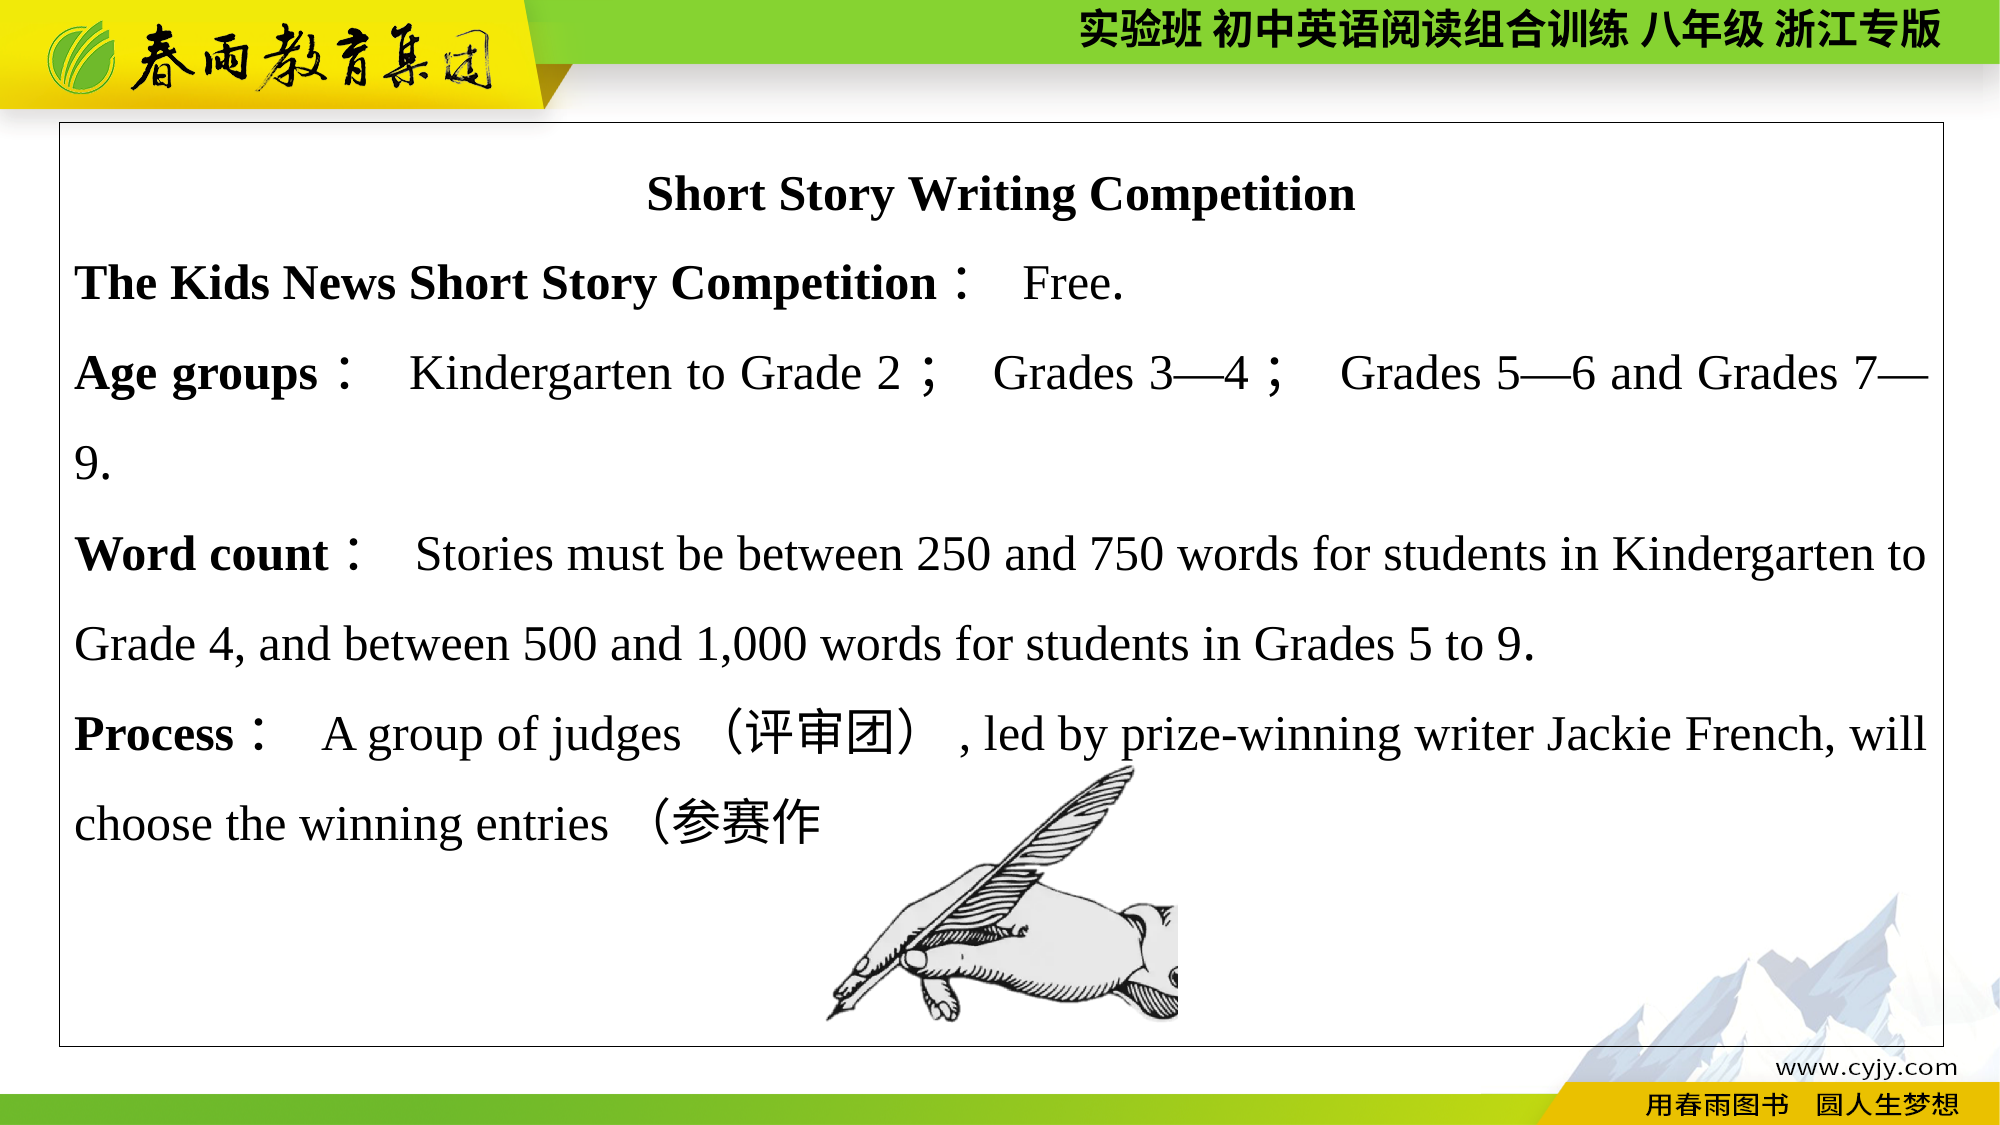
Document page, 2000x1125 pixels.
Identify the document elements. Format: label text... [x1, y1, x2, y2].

list Short Story Writing Competition The Kids News Short Story Competition： Free. Age groups： Kindergarten to Grade 2； Grades 3—4； Grades 5—6 and Grades 7—9. Word count： Stories must be between 250 and 750 words for students in Kindergarten to Grade 4, and between 500 and 1,000 words for students in Grades 5 to 9. Process： A group of judges（评审团）, led by prize-winning writer Jackie French, will choose the winning entries（参赛作品）. [59, 122, 1944, 1047]
picture [0, 0, 2000, 1125]
